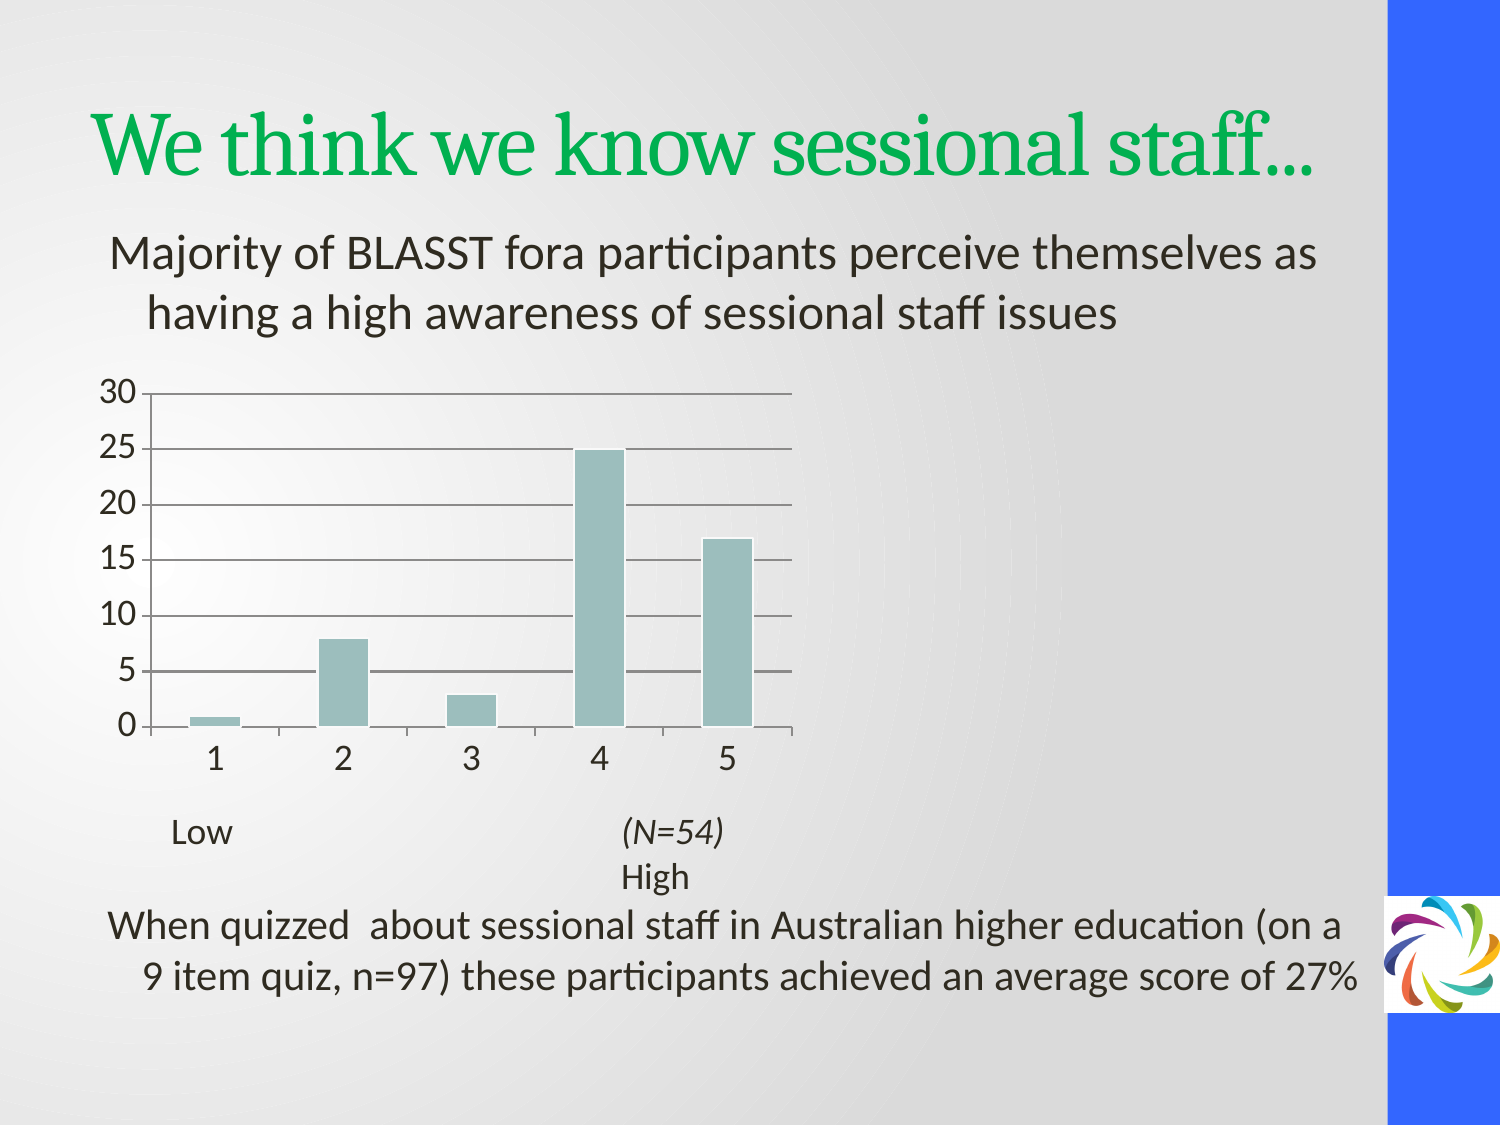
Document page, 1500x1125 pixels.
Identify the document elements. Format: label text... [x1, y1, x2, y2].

text_box Low (N=54) High [156, 807, 782, 905]
picture [1384, 896, 1500, 1013]
list Majority of BLASST fora participants perceive themselves as having a high awareness of sessional staff issues [75, 211, 1382, 860]
chart [74, 349, 826, 801]
title We think we know sessional staff... [75, 45, 1413, 233]
list When quizzed about sessional staff in Australian higher education (on a 9 item quiz, n=97) these participants achieved an average score of 27% [75, 889, 1382, 1052]
